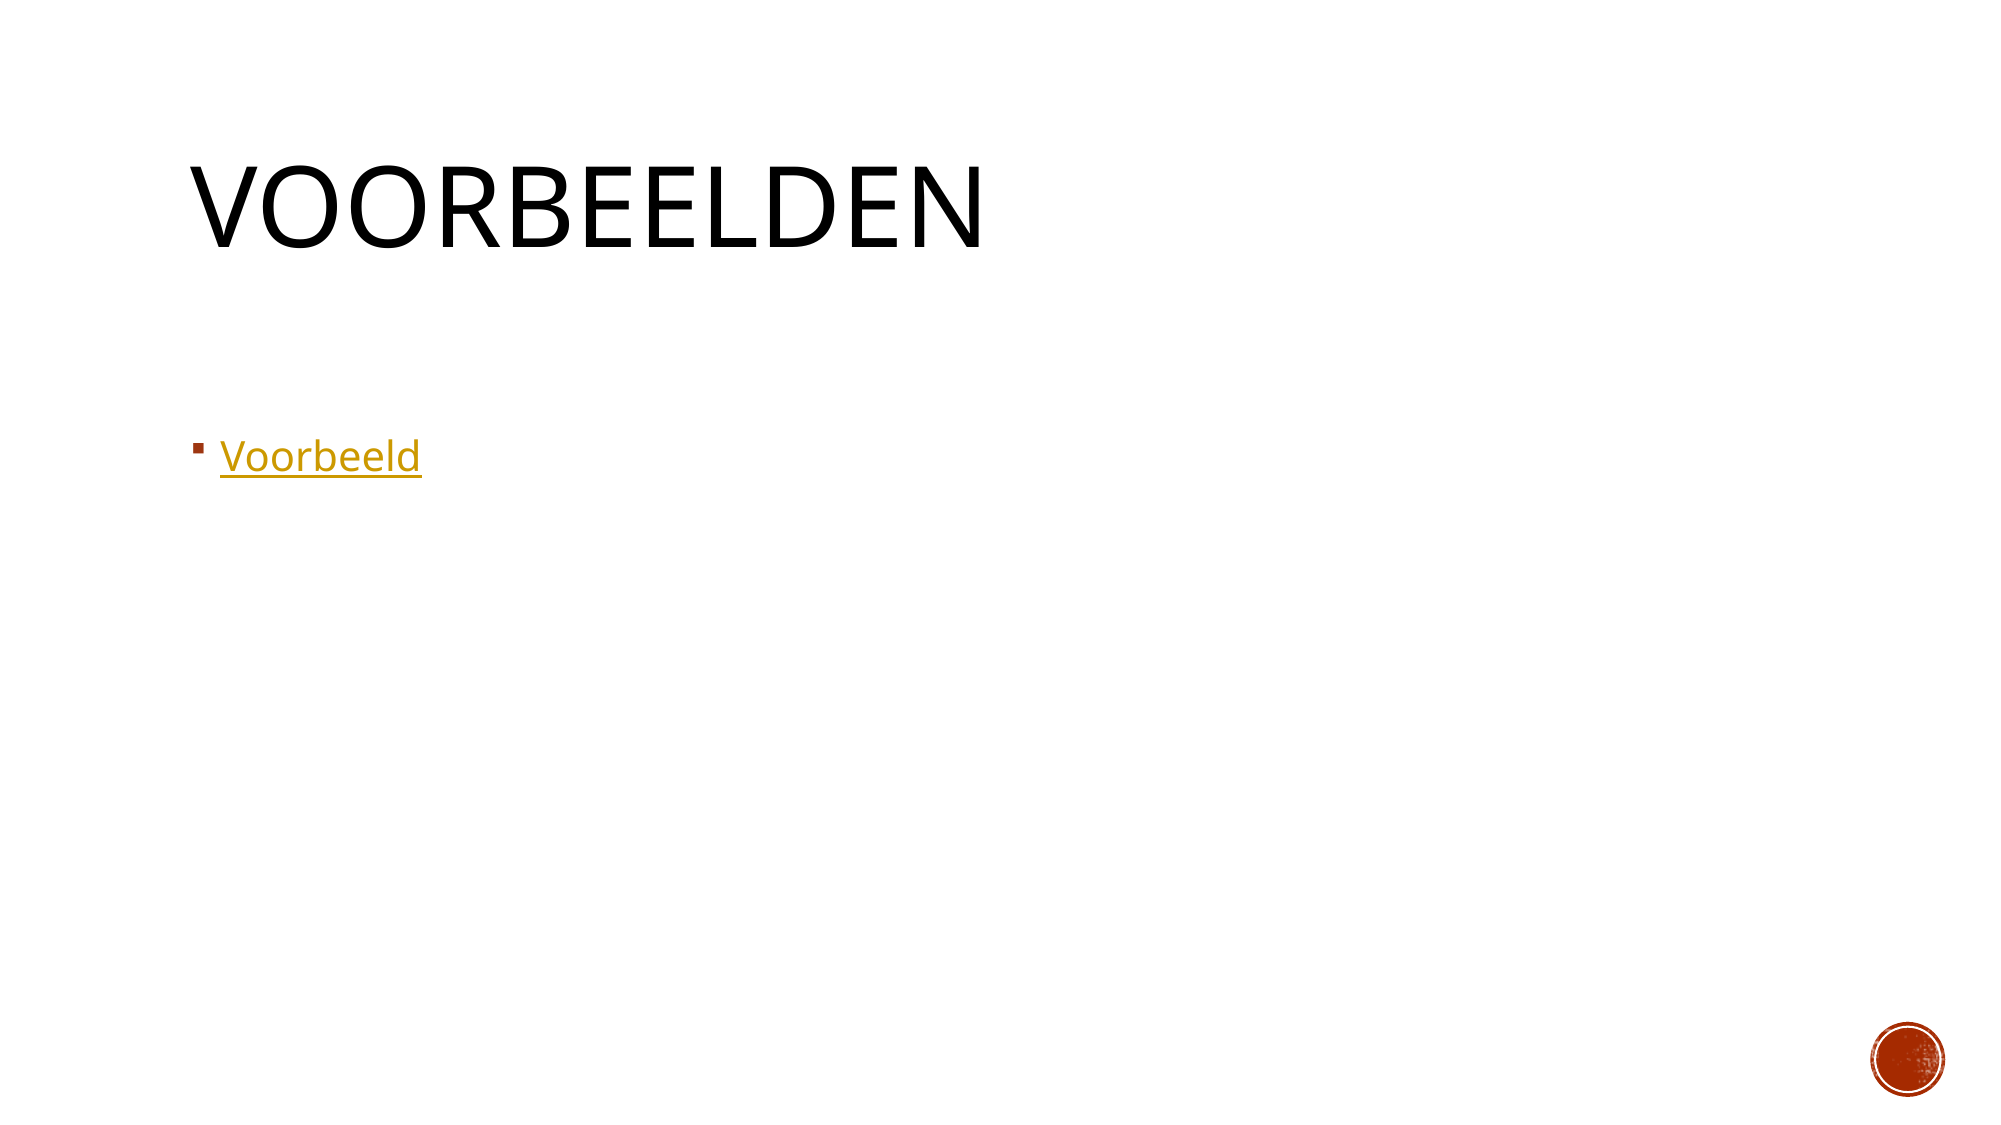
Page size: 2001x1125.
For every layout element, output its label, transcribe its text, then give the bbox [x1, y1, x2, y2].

title Voorbeelden [175, 79, 1826, 344]
list Voorbeeld [175, 348, 1826, 1013]
